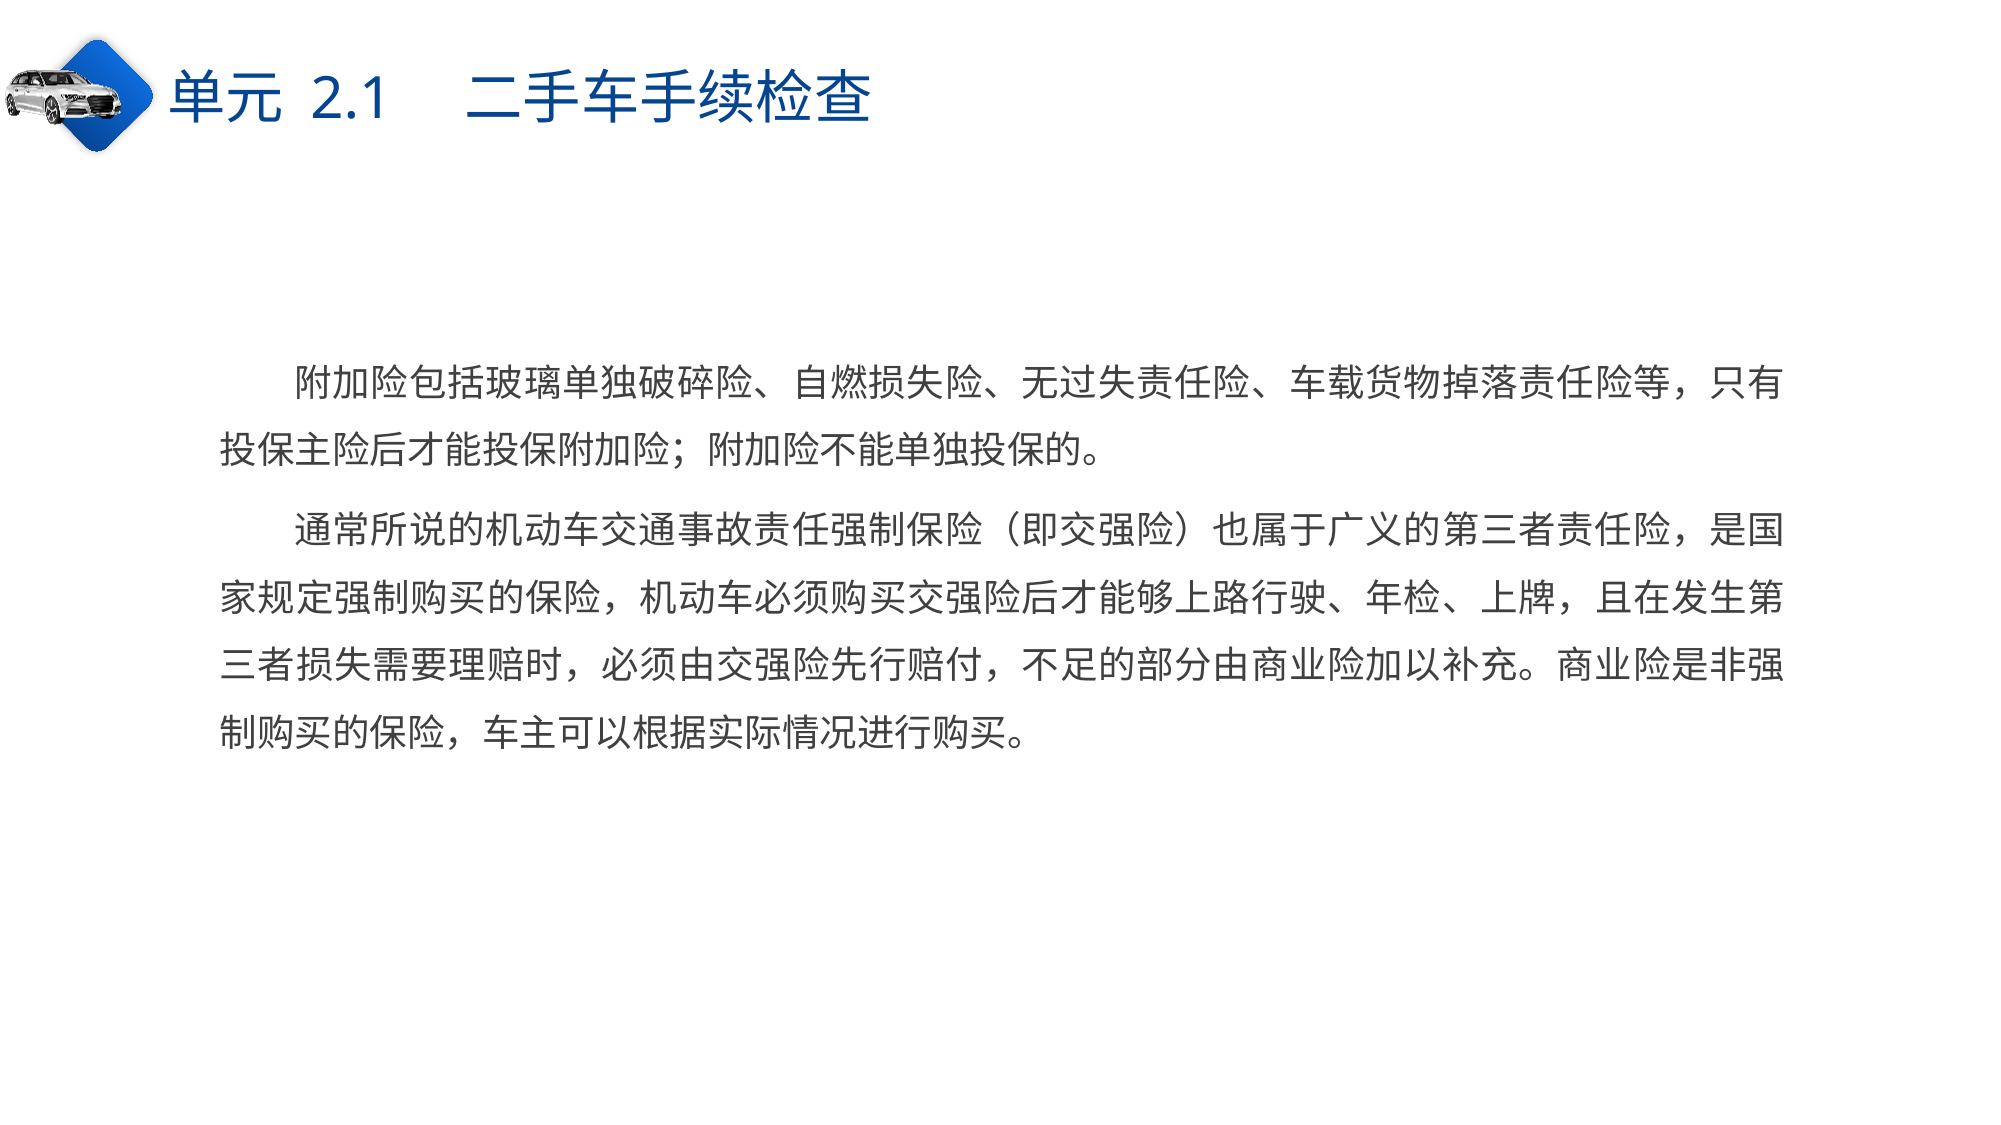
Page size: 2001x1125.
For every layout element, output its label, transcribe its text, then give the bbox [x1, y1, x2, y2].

text_box 单元 2.1 二手车手续检查 [152, 52, 888, 138]
text_box 附加险包括玻璃单独破碎险、自燃损失险、无过失责任险、车载货物掉落责任险等，只有投保主险后才能投保附加险；附加险不能单独投保的。 通常所说的机动车交通事故责任强制保险（即交强险）也属于广义的第三者责任险，是国家规定强制购买的保险，机动车必须购买交强险后才能够上路行驶、年检、上牌，且在发生第三者损失需要理赔时，必须由交强险先行赔付，不足的部分由商业险加以补充。商业险是非强制购买的保险，车主可以根据实际情况进行购买。 [204, 328, 1800, 762]
picture [0, 31, 125, 157]
